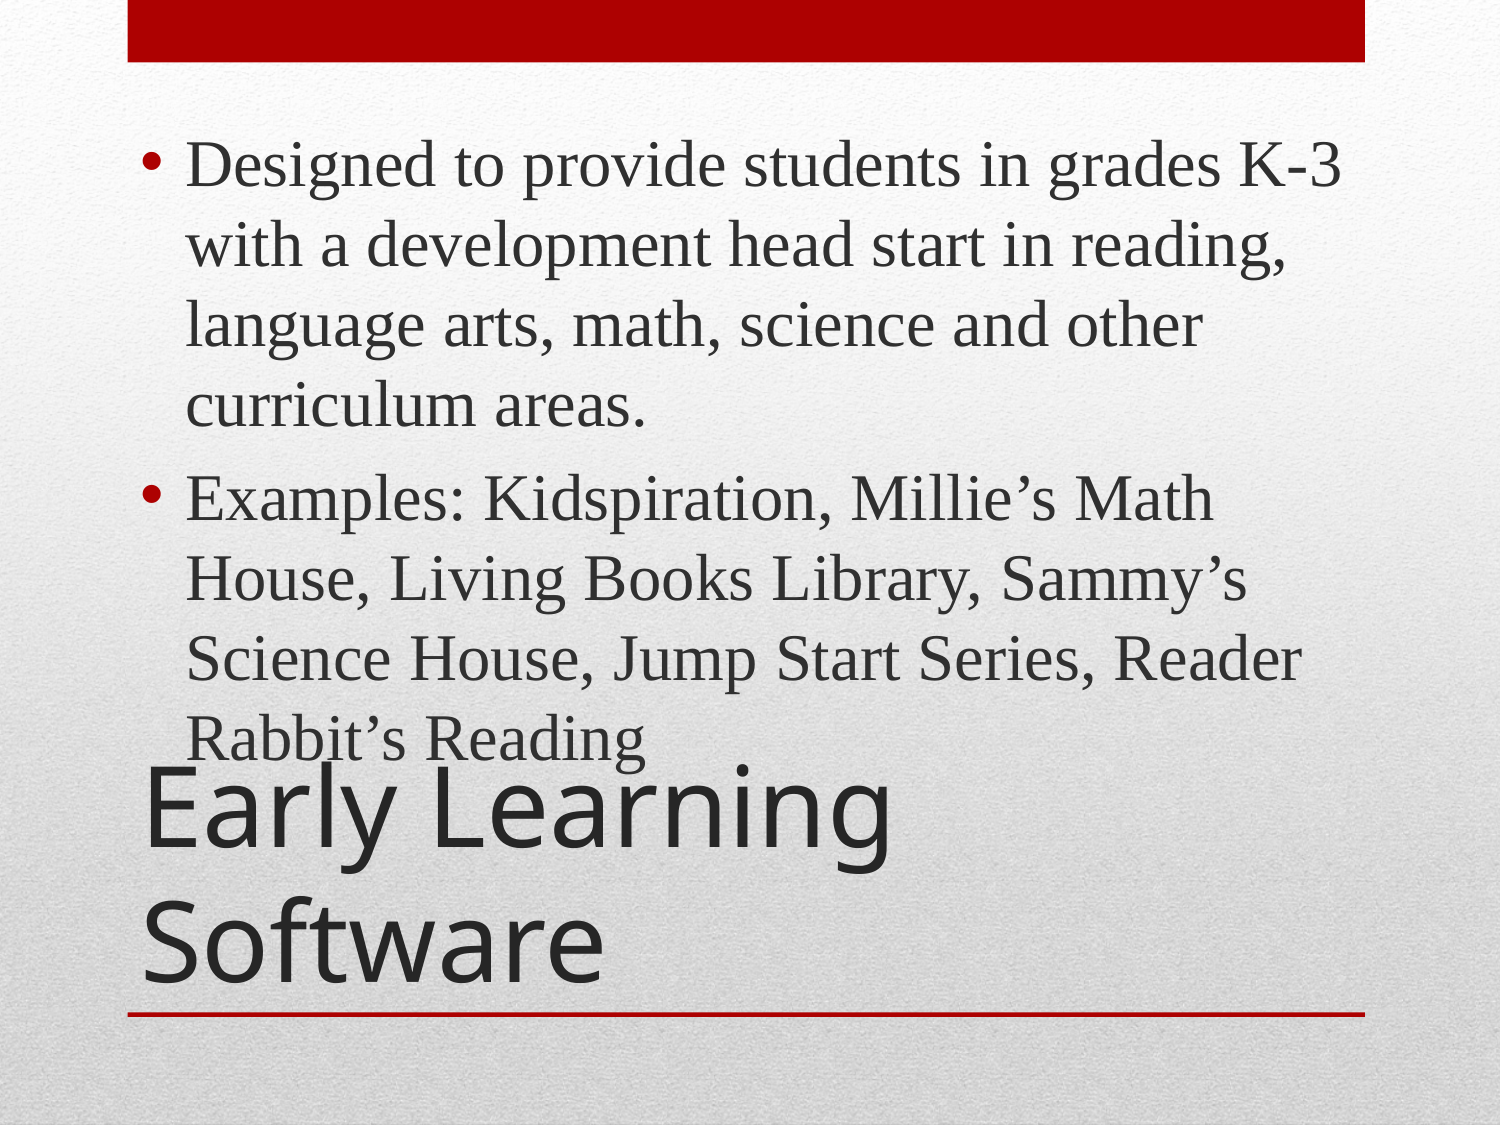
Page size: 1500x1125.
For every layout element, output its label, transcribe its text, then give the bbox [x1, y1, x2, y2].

list Designed to provide students in grades K-3 with a development head start in reading, language arts, math, science and other curriculum areas. Examples: Kidspiration, Millie’s Math House, Living Books Library, Sammy’s Science House, Jump Start Series, Reader Rabbit’s Reading [125, 112, 1363, 825]
title Early Learning Software [125, 825, 1238, 1013]
